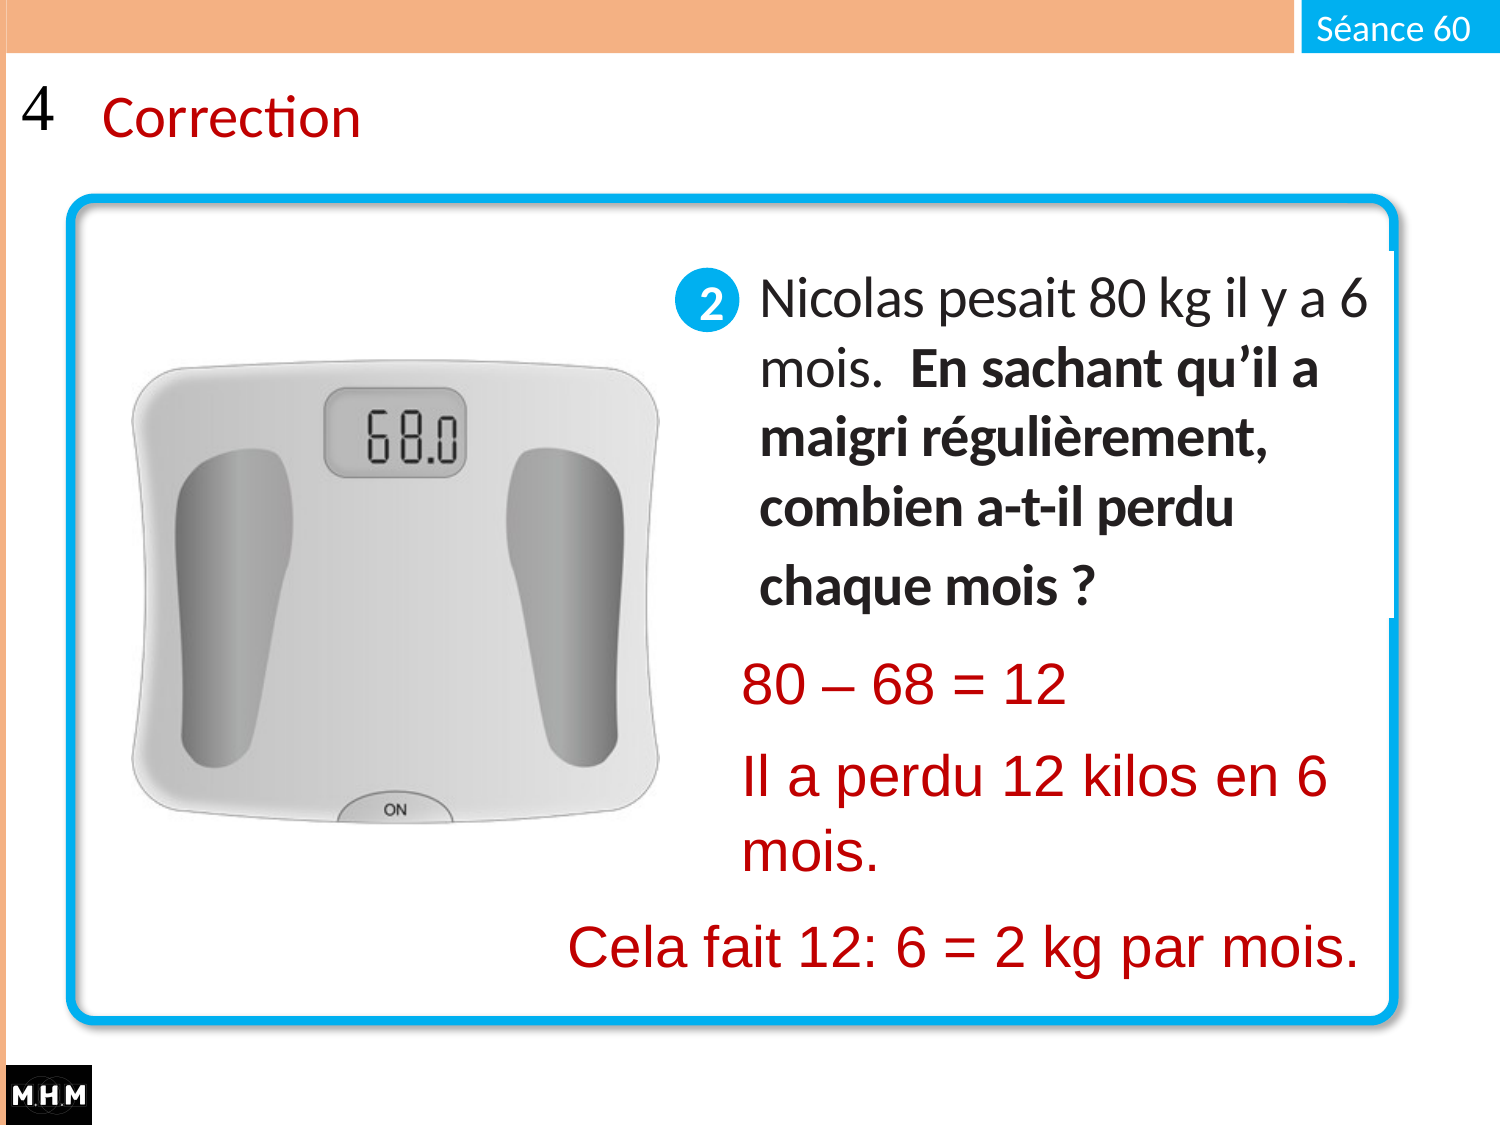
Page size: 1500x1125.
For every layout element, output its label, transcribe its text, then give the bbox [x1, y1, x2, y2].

text_box Nicolas pesait 80 kg il y a 6 mois. En sachant qu’il a maigri régulièrement, combien a-t-il perdu chaque mois ? [745, 251, 1394, 618]
text_box [69, 197, 1395, 1022]
picture [6, 1065, 92, 1125]
title Correction [87, 32, 1382, 158]
text_box 2 [674, 266, 741, 334]
picture [131, 358, 660, 826]
text_box 80 – 68 = 12 Il a perdu 12 kilos en 6 mois. [726, 634, 1368, 874]
text_box Cela fait 12: 6 = 2 kg par mois. [552, 896, 1500, 987]
